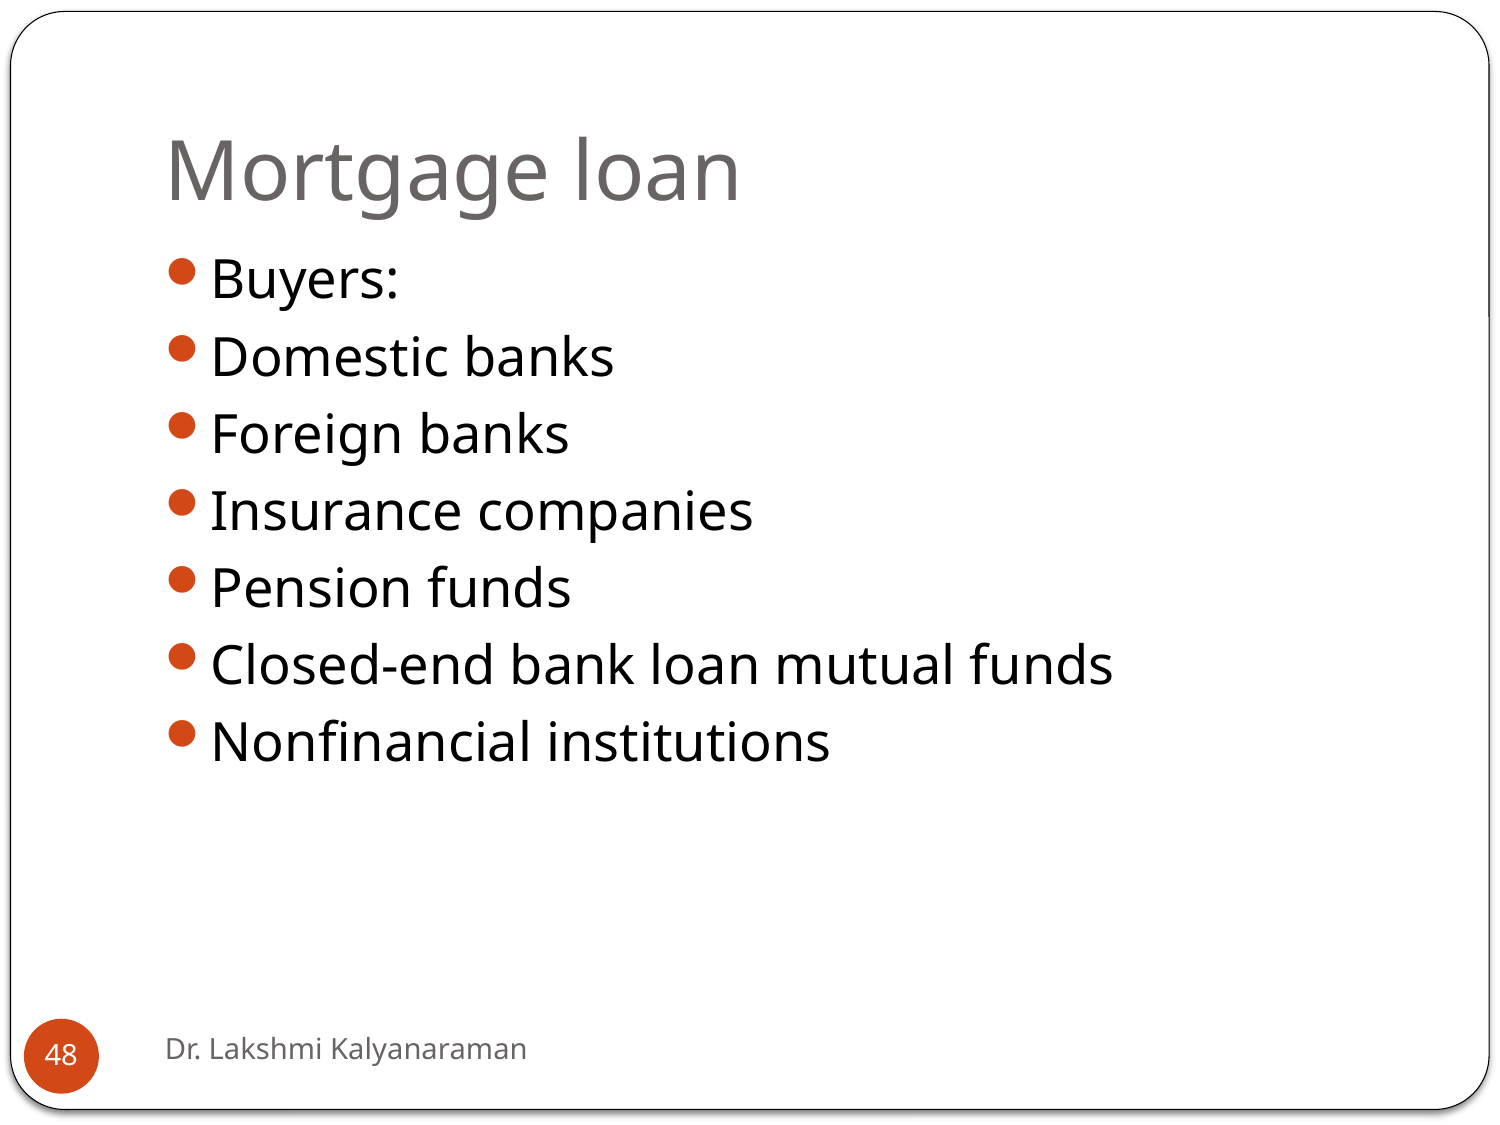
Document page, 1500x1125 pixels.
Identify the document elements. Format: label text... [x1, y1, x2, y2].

slide_number 48 [23, 1018, 99, 1094]
title Mortgage loan [150, 45, 1425, 233]
list Buyers: Domestic banks Foreign banks Insurance companies Pension funds Closed-end bank loan mutual funds Nonfinancial institutions [150, 237, 1425, 988]
footer Dr. Lakshmi Kalyanaraman [150, 1012, 800, 1088]
